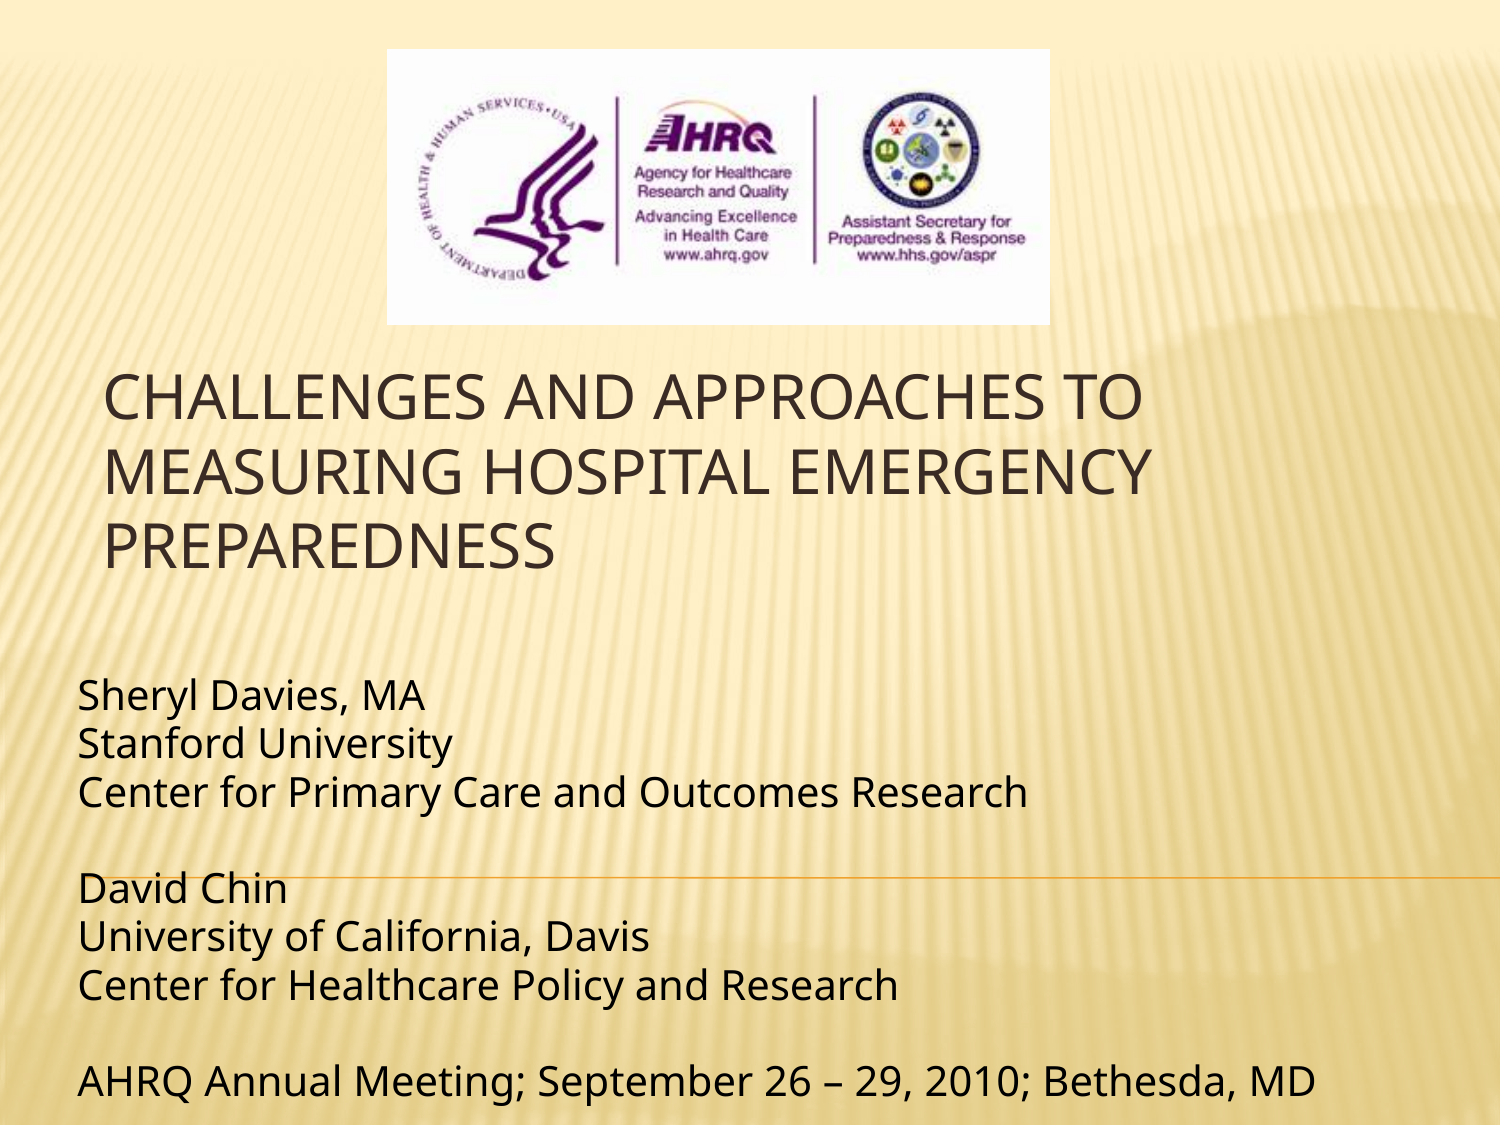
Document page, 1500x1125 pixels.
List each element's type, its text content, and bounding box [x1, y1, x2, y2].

picture [387, 49, 1051, 326]
title Challenges and Approaches to Measuring Hospital Emergency Preparedness [87, 350, 1388, 587]
subtitle Sheryl Davies, MA Stanford University Center for Primary Care and Outcomes Research David Chin University of California, Davis Center for Healthcare Policy and Research AHRQ Annual Meeting; September 26 – 29, 2010; Bethesda, MD [62, 587, 1451, 1113]
